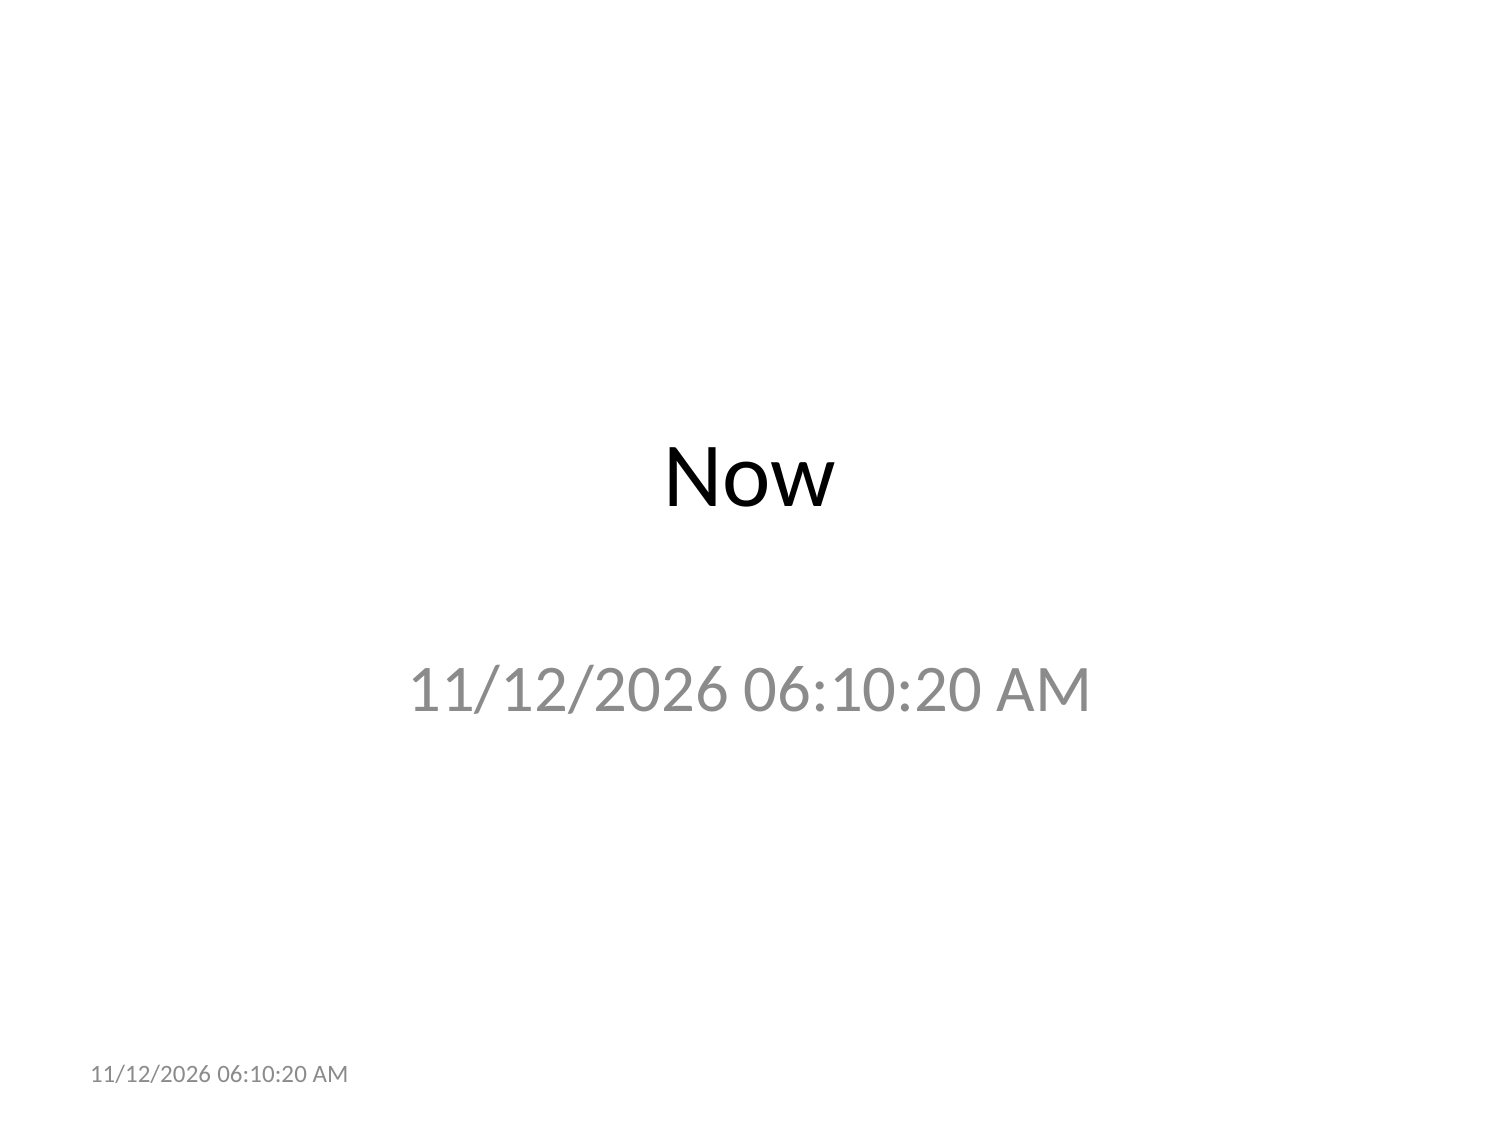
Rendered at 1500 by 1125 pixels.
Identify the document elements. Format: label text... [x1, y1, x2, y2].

title Now [112, 349, 1388, 591]
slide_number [75, 1042, 425, 1103]
subtitle 2011-12-19 10:20:04 AM [225, 637, 1275, 925]
